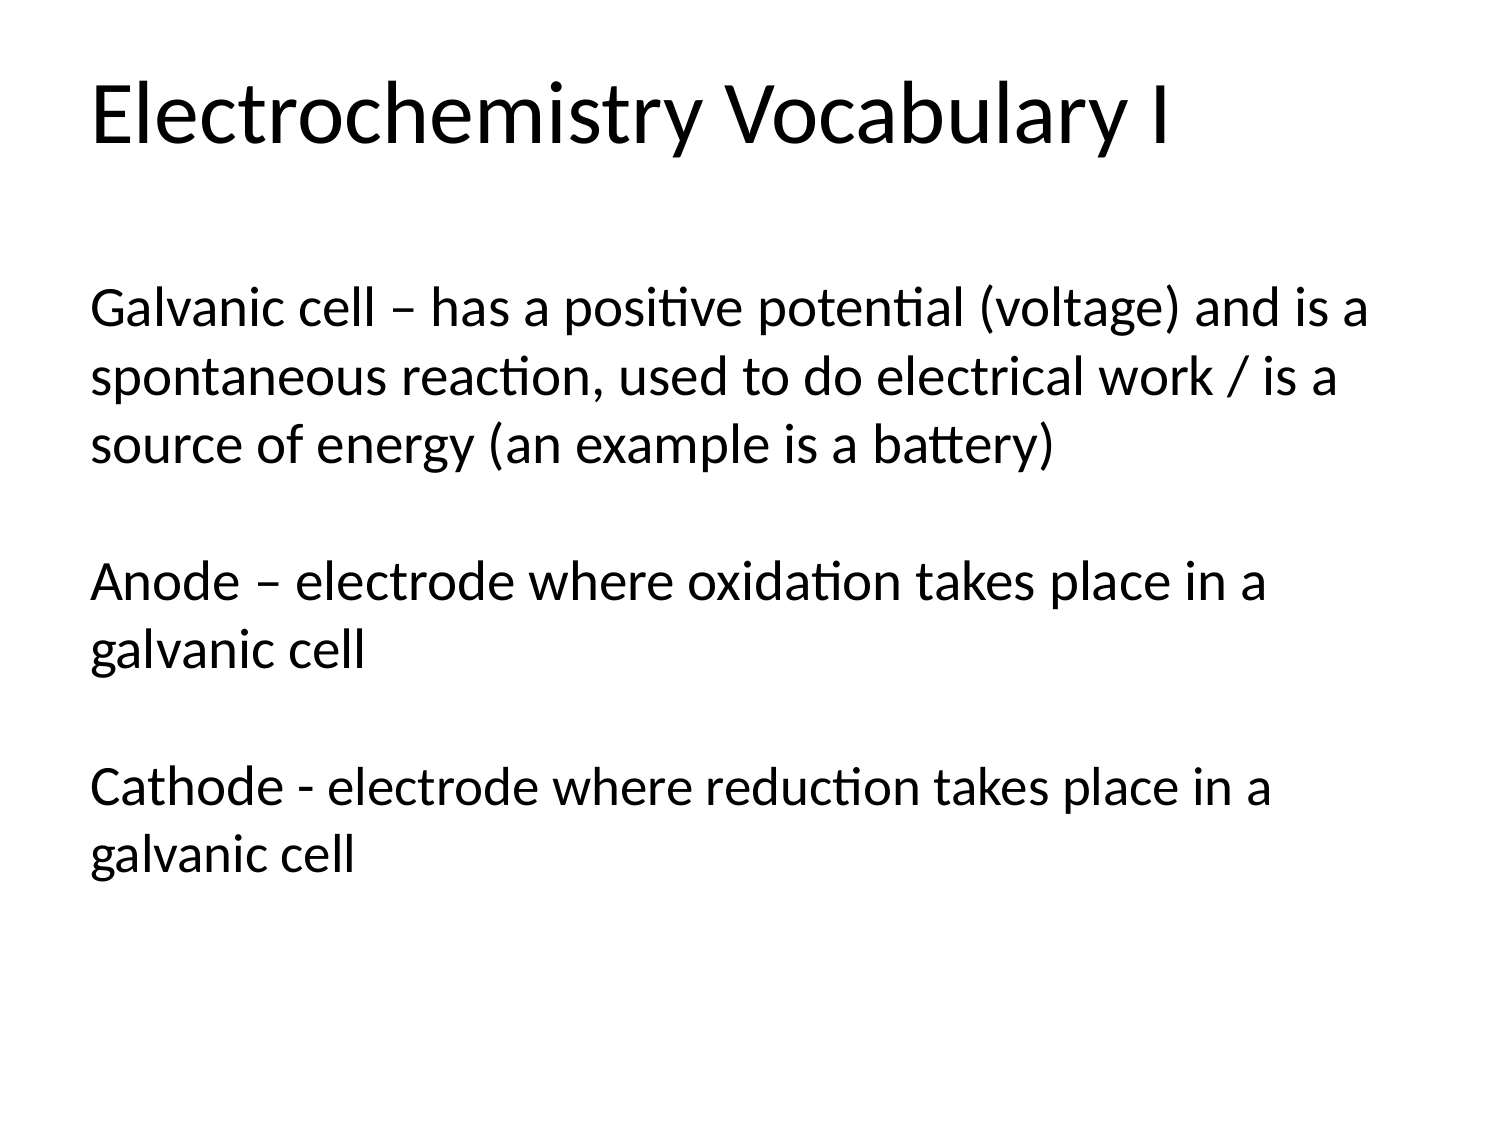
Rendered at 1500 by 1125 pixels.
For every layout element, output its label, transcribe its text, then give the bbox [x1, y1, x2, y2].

title Electrochemistry Vocabulary I Galvanic cell – has a positive potential (voltage) and is a spontaneous reaction, used to do electrical work / is a source of energy (an example is a battery) Anode – electrode where oxidation takes place in a galvanic cell Cathode - electrode where reduction takes place in a galvanic cell [75, 45, 1425, 1000]
